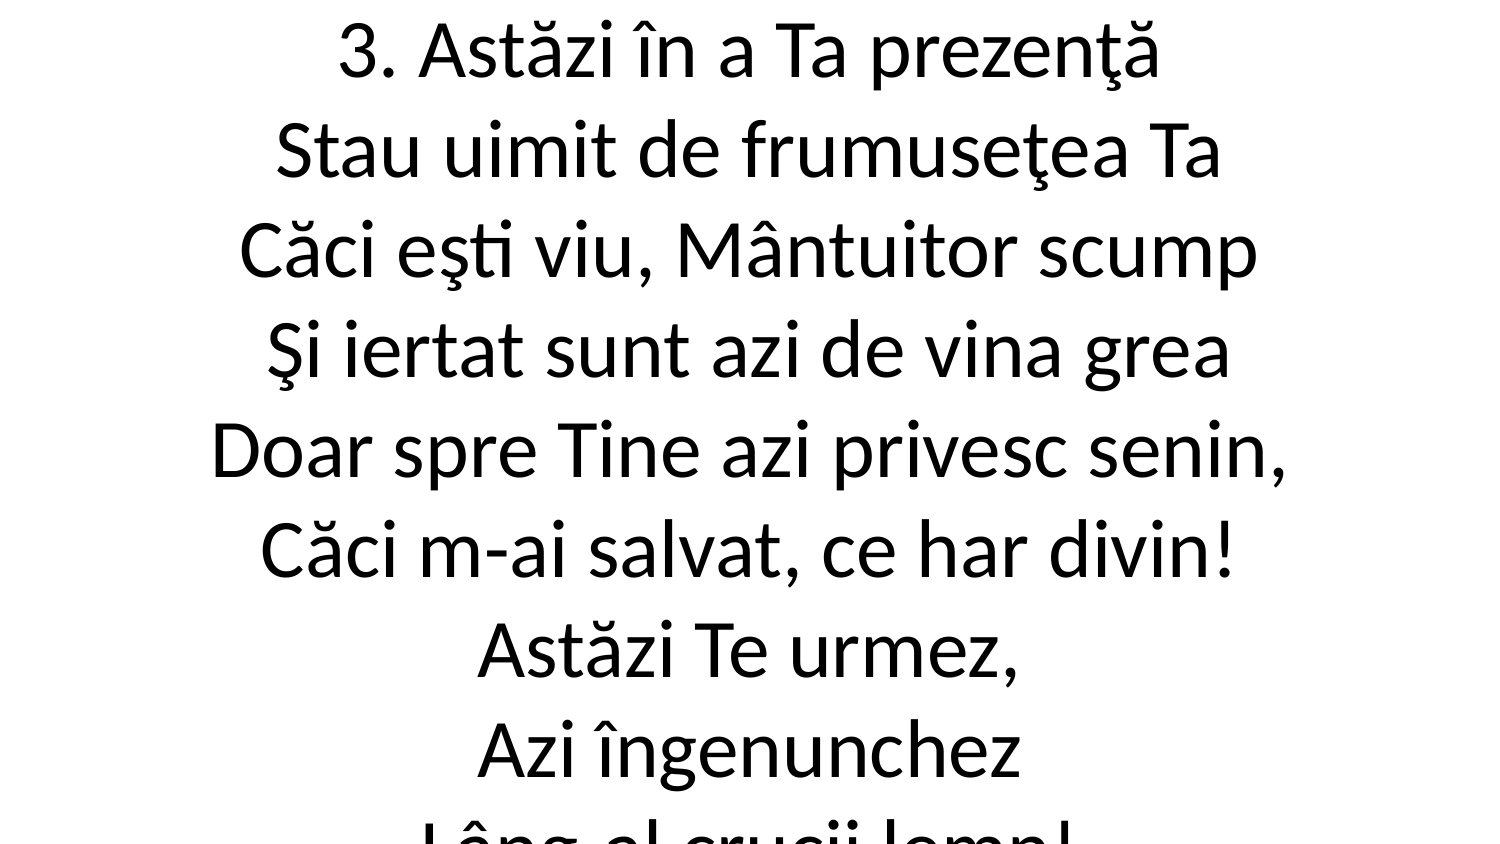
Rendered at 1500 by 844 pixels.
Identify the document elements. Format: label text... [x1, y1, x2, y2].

text_box 3. Astăzi în a Ta prezenţă Stau uimit de frumuseţea Ta Căci eşti viu, Mântuitor scump Şi iertat sunt azi de vina grea Doar spre Tine azi privesc senin, Căci m-ai salvat, ce har divin! Astăzi Te urmez, Azi îngenunchez Lâng-al crucii lemn! [195, 0, 1305, 844]
